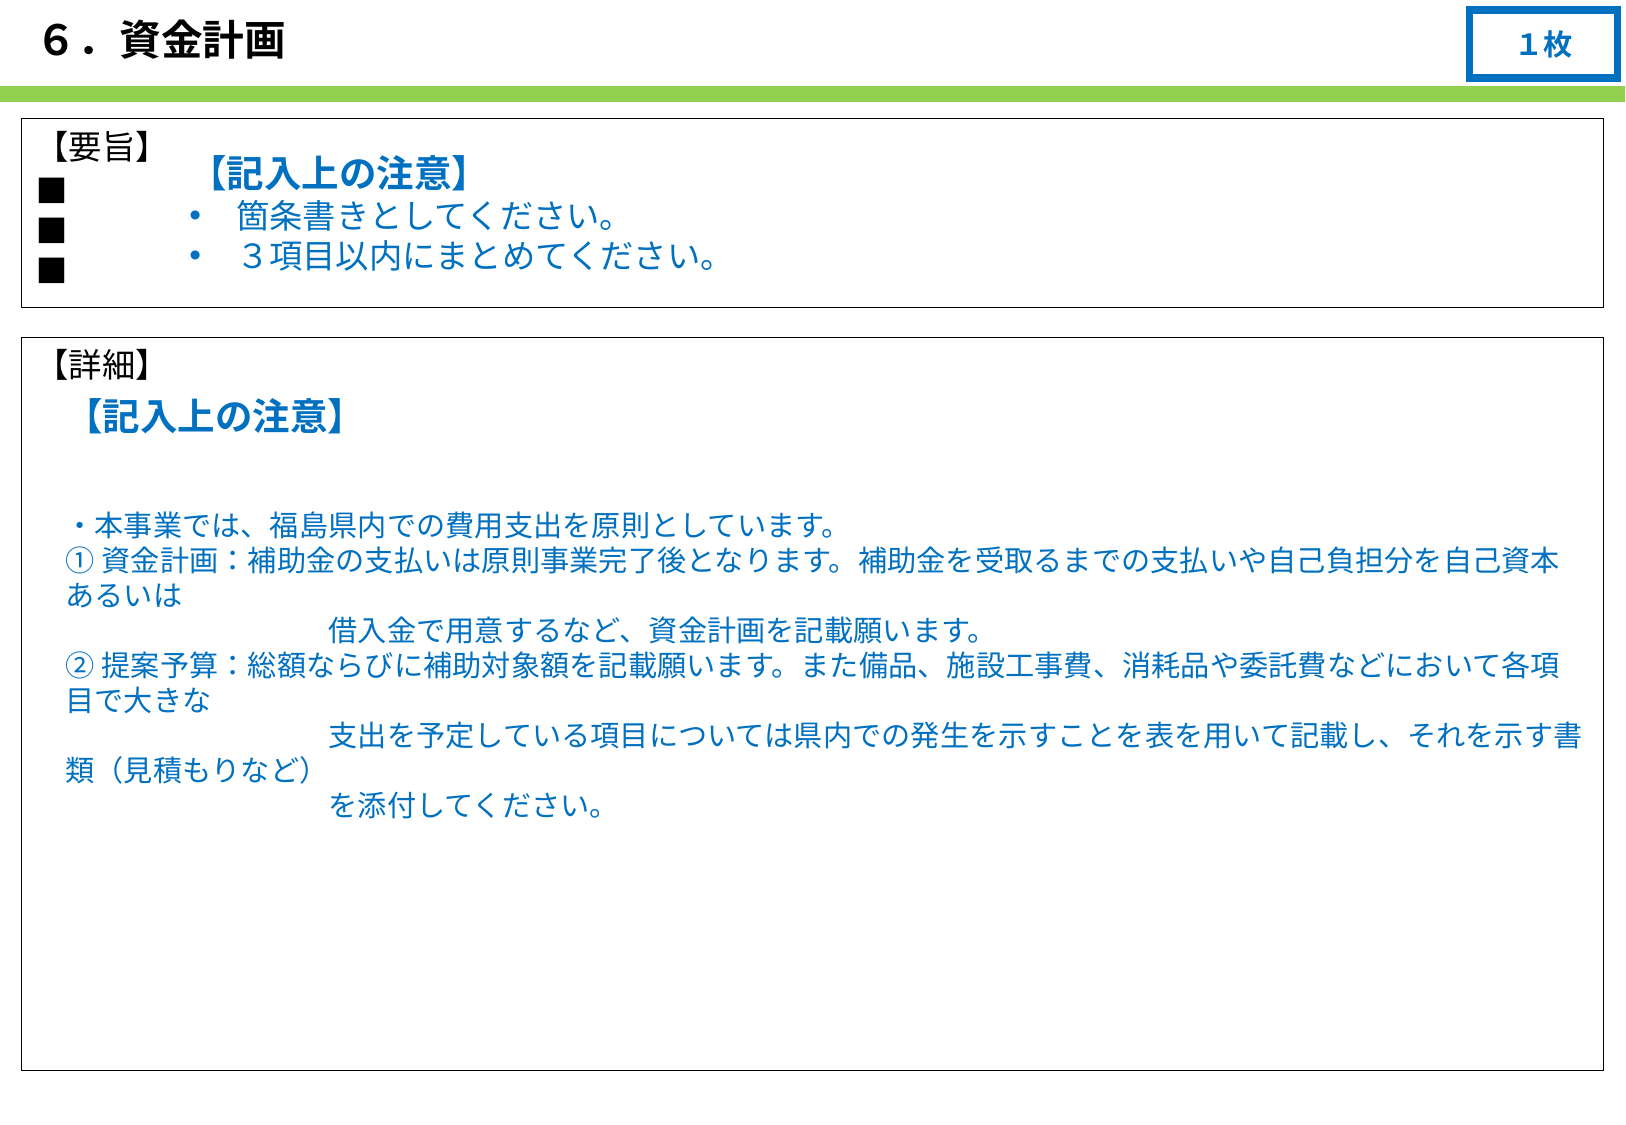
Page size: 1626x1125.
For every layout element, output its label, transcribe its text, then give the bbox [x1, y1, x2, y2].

text_box 【記入上の注意】 箇条書きとしてください。 ３項目以内にまとめてください。 [174, 143, 825, 291]
text_box 【記入上の注意】 ・本事業では、福島県内での費用支出を原則としています。 ①資金計画：補助金の支払いは原則事業完了後となります。補助金を受取るまでの支払いや自己負担分を自己資本あるいは 借入金で用意するなど、資金計画を記載願います。 ②提案予算：総額ならびに補助対象額を記載願います。また備品、施設工事費、消耗品や委託費などにおいて各項目で大きな 支出を予定している項目については県内での発生を示すことを表を用いて記載し、それを示す書類（見積もりなど） を添付してください。 [50, 385, 1598, 978]
text_box 【要旨】 ■ ■ ■ [21, 118, 1604, 308]
title ６．資金計画 [21, 6, 1484, 89]
text_box １枚 [1469, 9, 1618, 79]
text_box 【詳細】 [21, 337, 1604, 1071]
